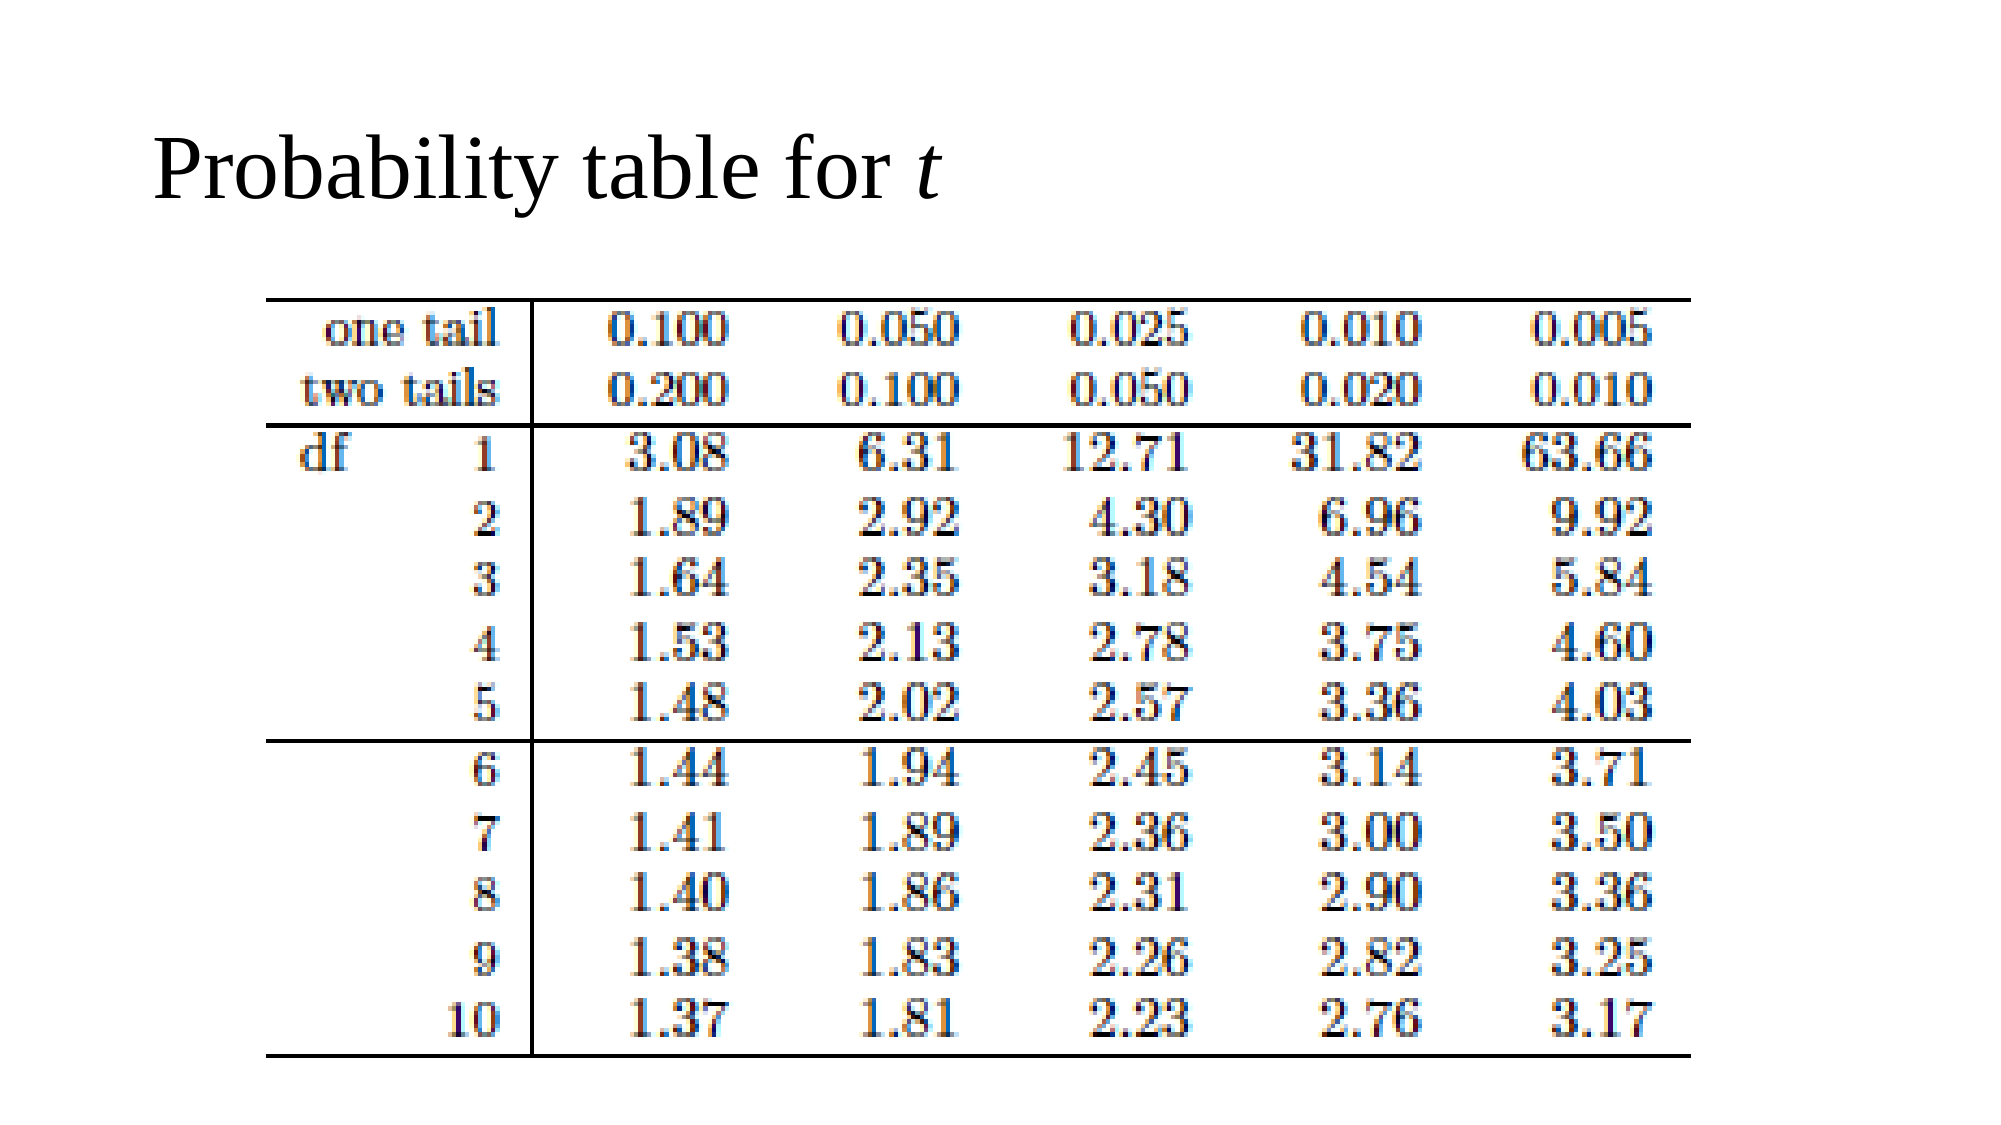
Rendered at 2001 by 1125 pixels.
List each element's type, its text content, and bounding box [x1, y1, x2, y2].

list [236, 277, 1764, 1059]
title Probability table for t [137, 59, 1863, 278]
